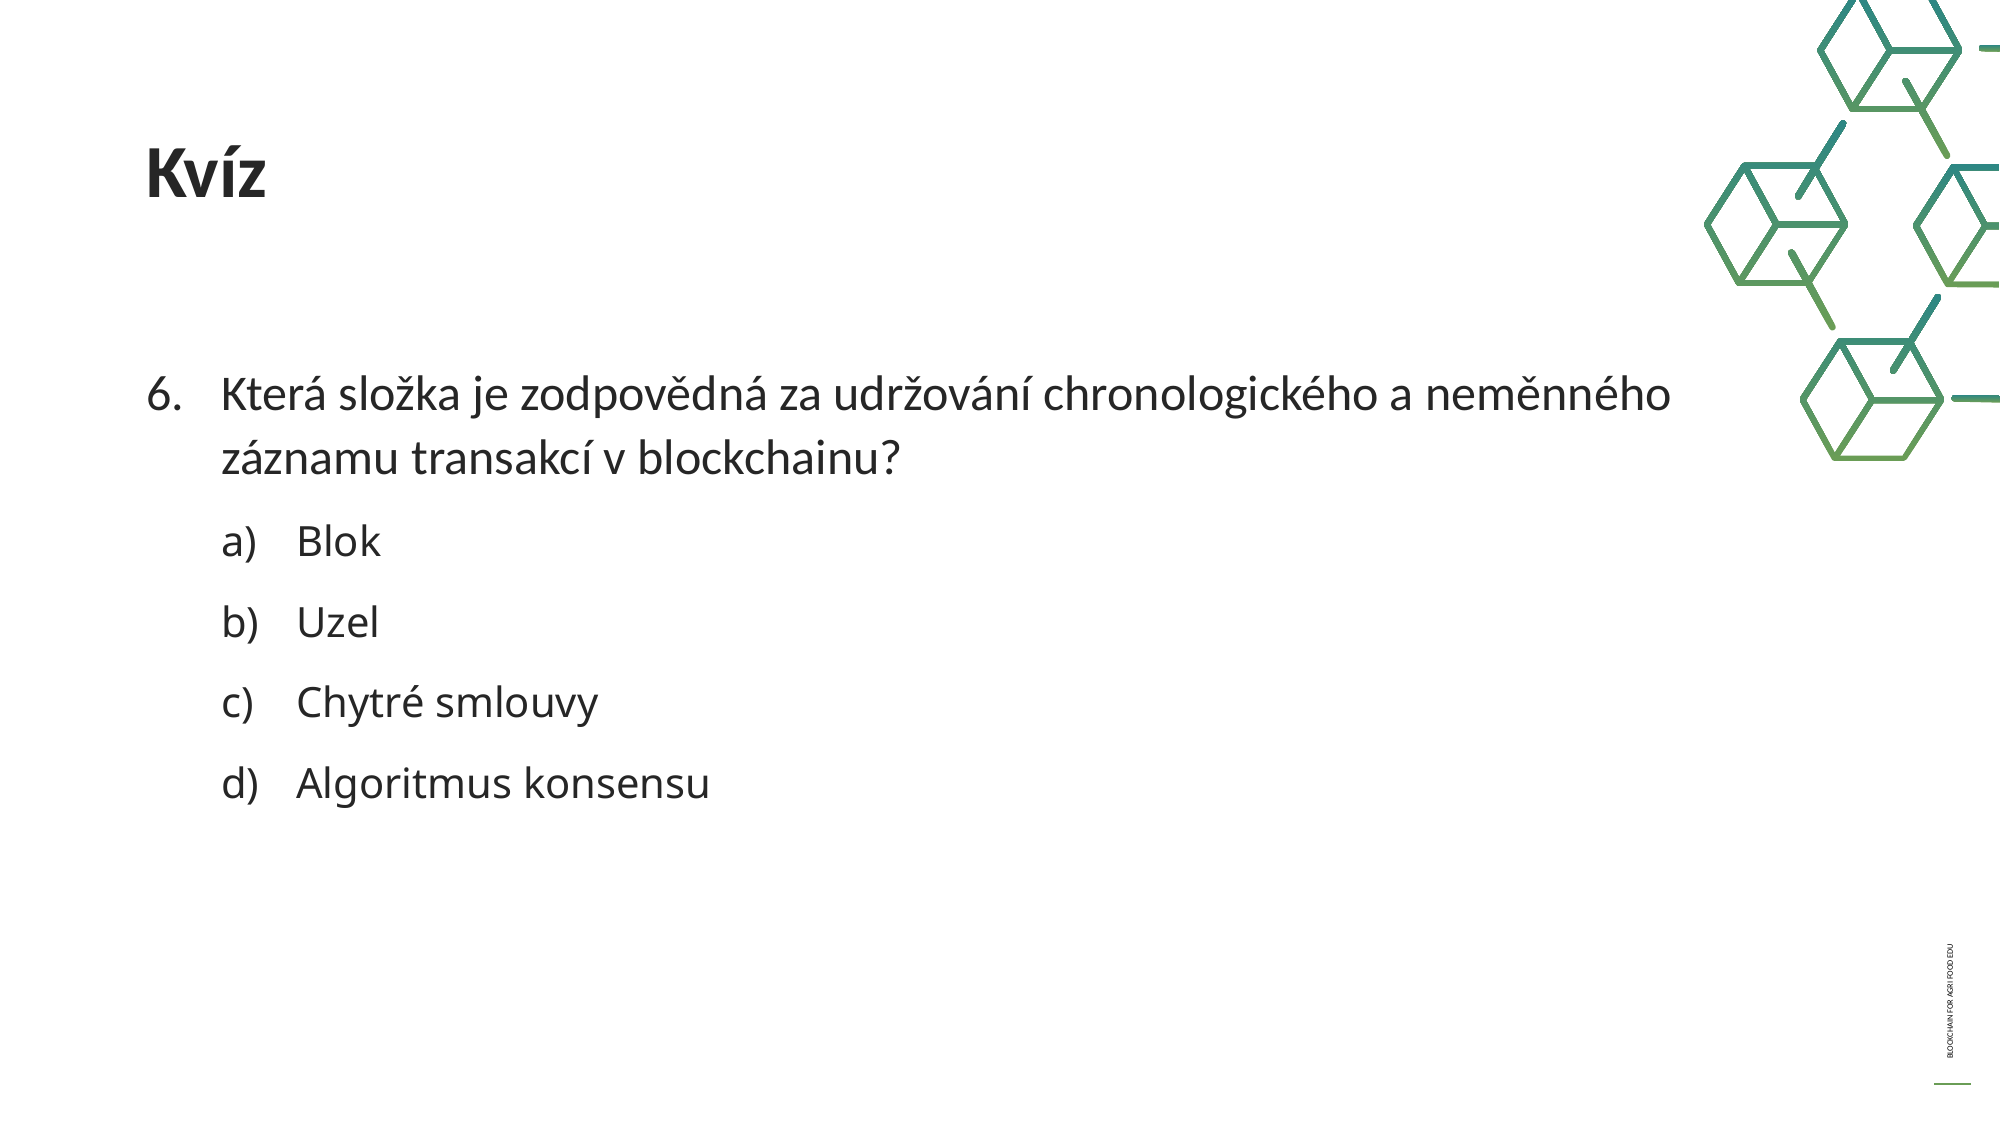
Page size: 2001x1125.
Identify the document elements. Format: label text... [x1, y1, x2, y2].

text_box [1703, 0, 2000, 462]
list Která složka je zodpovědná za udržování chronologického a neměnného záznamu transakcí v blockchainu? Blok Uzel Chytré smlouvy Algoritmus konsensu [130, 348, 1869, 1035]
list Kvíz [130, 124, 1698, 337]
